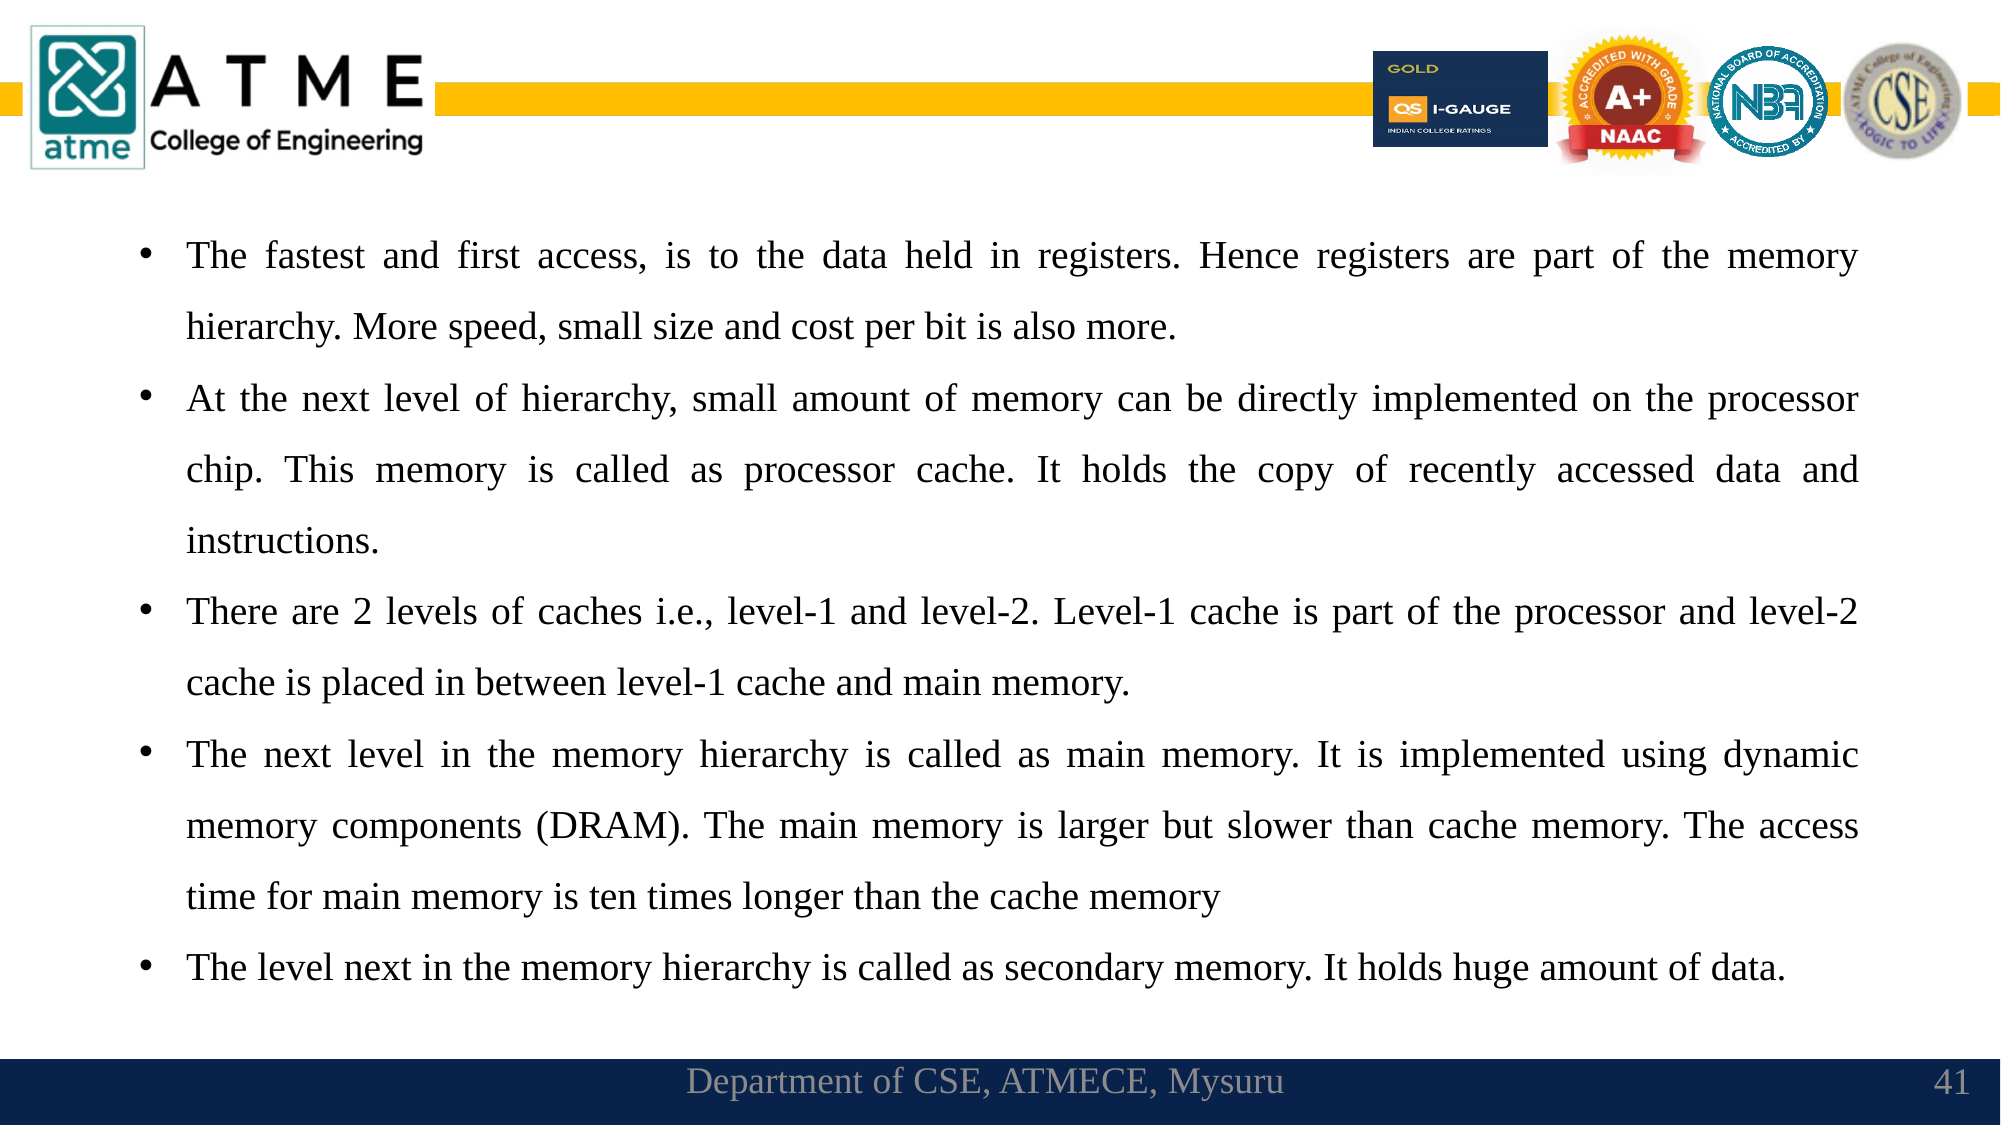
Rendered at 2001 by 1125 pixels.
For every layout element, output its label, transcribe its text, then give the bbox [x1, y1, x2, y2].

picture [0, 1059, 2001, 1125]
picture [1840, 26, 1968, 176]
footer Department of CSE, ATMECE, Mysuru [501, 1056, 1470, 1102]
picture [22, 15, 435, 178]
slide_number 41 [1511, 1057, 1972, 1103]
text_box The fastest and first access, is to the data held in registers. Hence registers are part of the memory hierarchy. More speed, small size and cost per bit is also more. At the next level of hierarchy, small amount of memory can be directly implemented on the processor chip. This memory is called as processor cache. It holds the copy of recently accessed data and instructions. There are 2 levels of caches i.e., level-1 and level-2. Level-1 cache is part of the processor and level-2 cache is placed in between level-1 cache and main memory. The next level in the memory hierarchy is called as main memory. It is implemented using dynamic memory components (DRAM). The main memory is larger but slower than cache memory. The access time for main memory is ten times longer than the cache memory The level next in the memory hierarchy is called as secondary memory. It holds huge amount of data. [124, 197, 1876, 996]
picture [1373, 20, 1828, 180]
